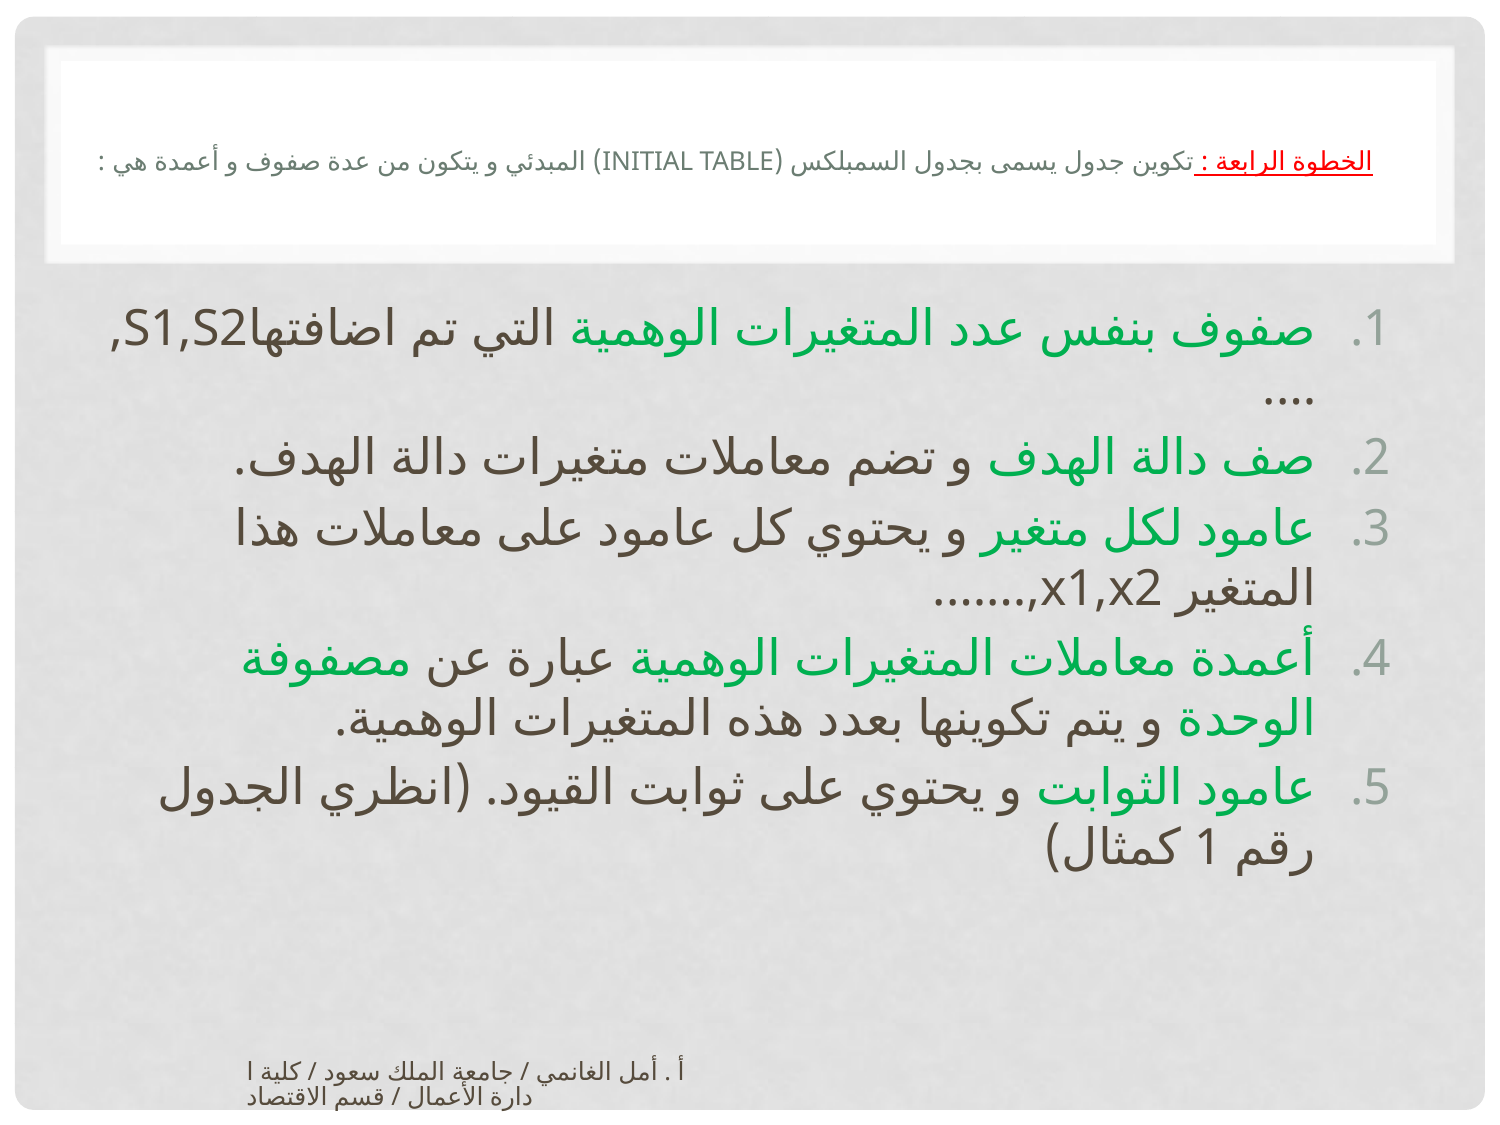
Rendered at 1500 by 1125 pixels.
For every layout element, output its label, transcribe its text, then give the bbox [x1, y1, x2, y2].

list صفوف بنفس عدد المتغيرات الوهمية التي تم اضافتهاS1,S2,…. صف دالة الهدف و تضم معاملات متغيرات دالة الهدف. عامود لكل متغير و يحتوي كل عامود على معاملات هذا المتغير x1,x2,……. أعمدة معاملات المتغيرات الوهمية عبارة عن مصفوفة الوحدة و يتم تكوينها بعدد هذه المتغيرات الوهمية. عامود الثوابت و يحتوي على ثوابت القيود. (انظري الجدول رقم 1 كمثال) [75, 287, 1425, 1005]
footer أ . أمل الغانمي / جامعة الملك سعود / كلية ادارة الأعمال / قسم الاقتصاد [512, 1042, 988, 1103]
title الخطوة الرابعة : تكوين جدول يسمى بجدول السمبلكس (Initial table) المبدئي و يتكون من عدة صفوف و أعمدة هي : [69, 66, 1425, 238]
